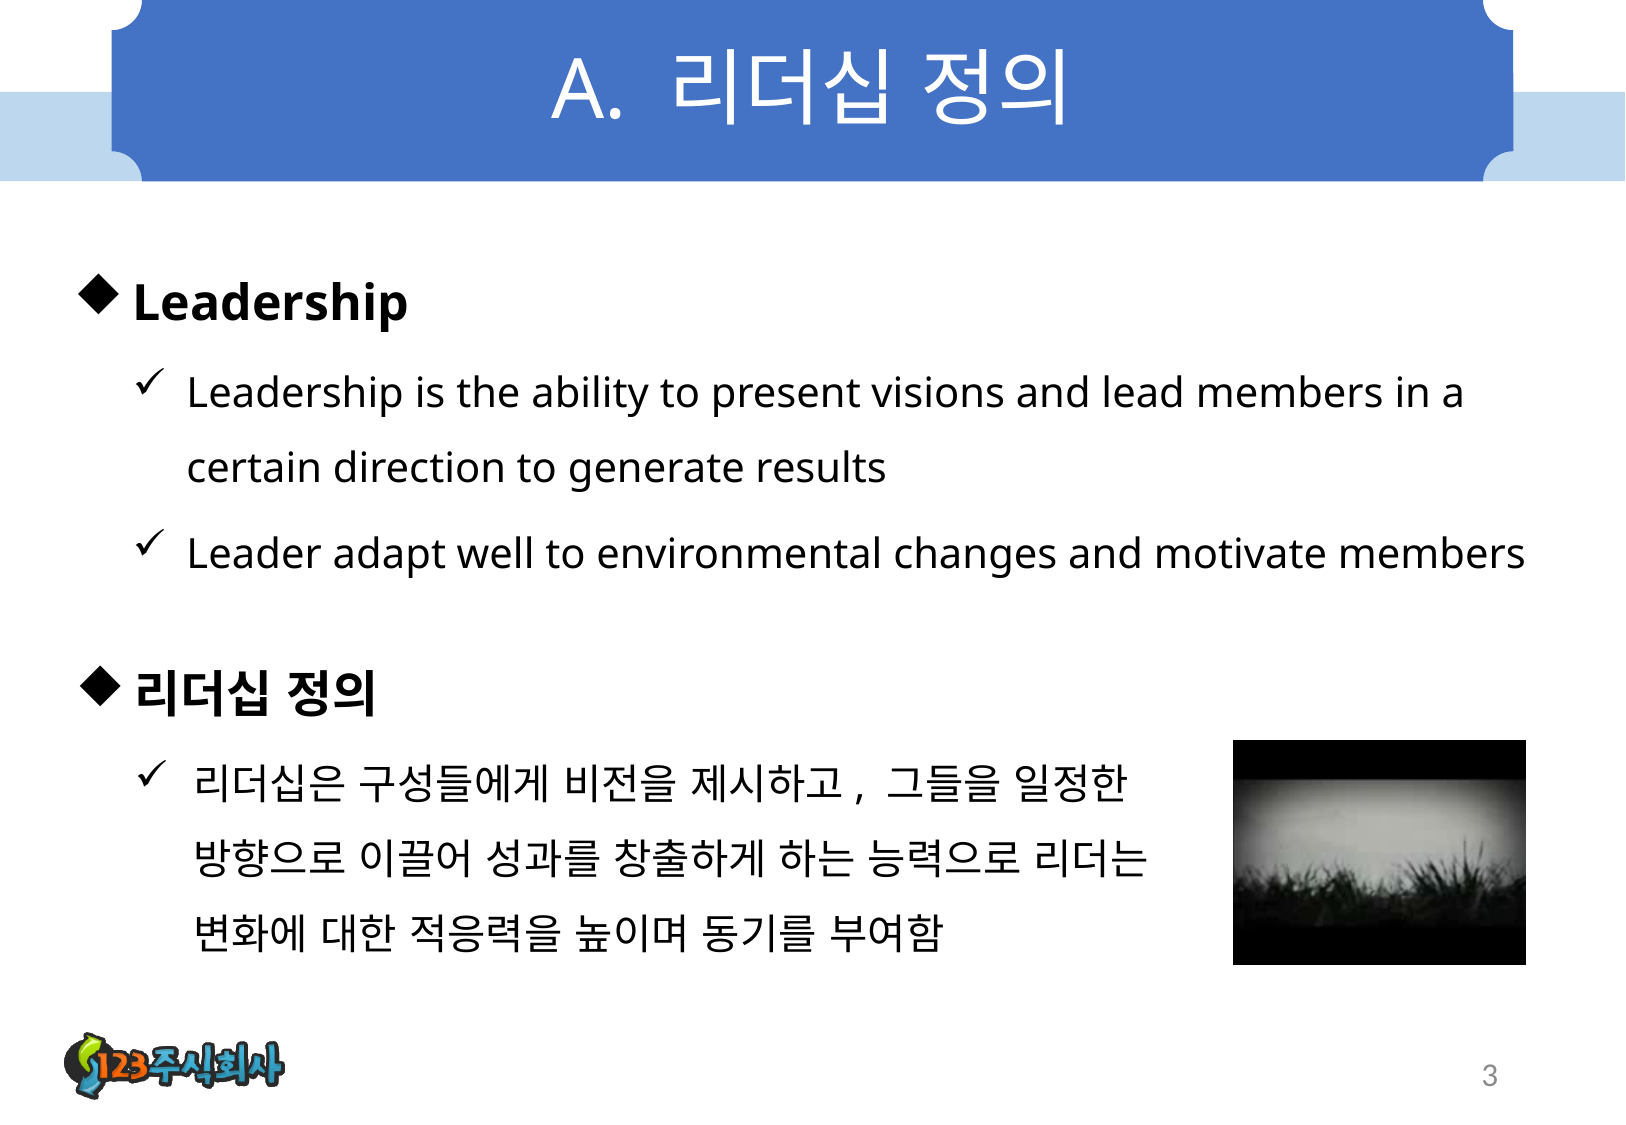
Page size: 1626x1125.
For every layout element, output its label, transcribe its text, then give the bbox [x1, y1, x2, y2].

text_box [1232, 740, 1527, 966]
list Leadership Leadership is the ability to present visions and lead members in a certain direction to generate results Leader adapt well to environmental changes and motivate members [58, 233, 1549, 601]
title A. 리더십 정의 [111, 3, 1514, 182]
picture [53, 1020, 295, 1110]
slide_number 3 [1147, 1042, 1514, 1103]
text_box 리더십 정의 리더십은 구성들에게 비전을 제시하고, 그들을 일정한 방향으로 이끌어 성과를 창출하게 하는 능력으로 리더는 변화에 대한 적응력을 높이며 동기를 부여함 [60, 625, 1233, 993]
